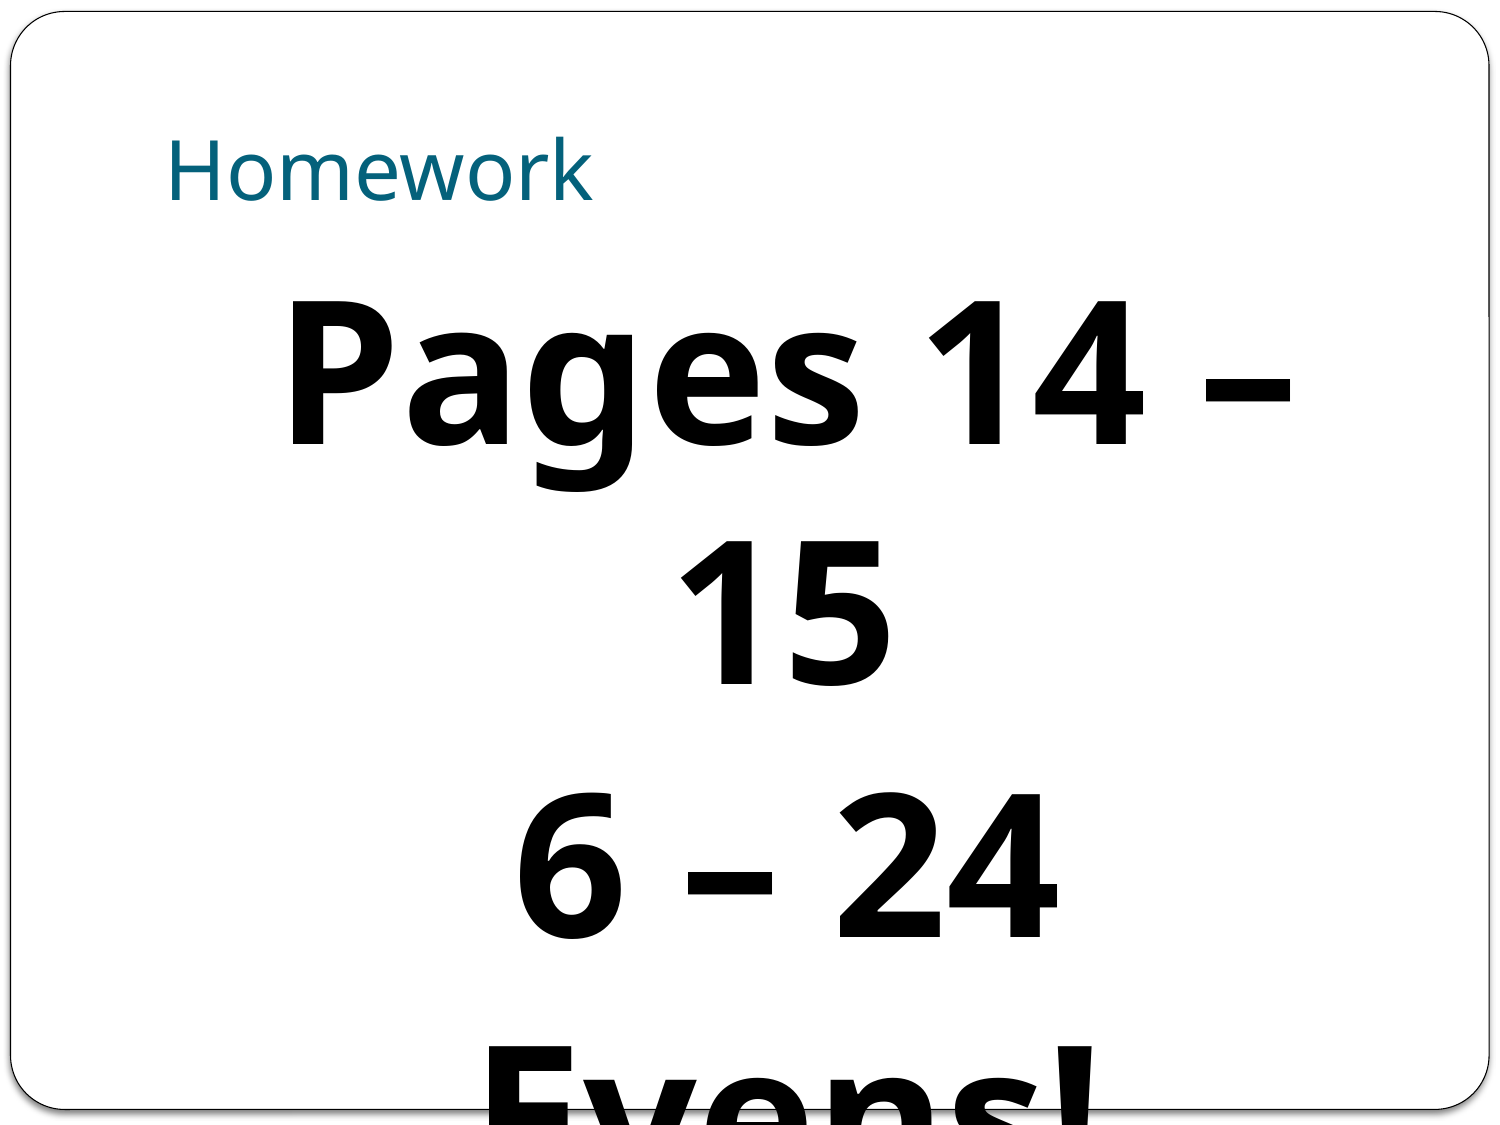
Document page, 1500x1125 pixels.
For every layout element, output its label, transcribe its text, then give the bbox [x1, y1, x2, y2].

title Homework [150, 45, 1425, 233]
list Pages 14 – 15 6 – 24 Evens! [150, 237, 1425, 988]
